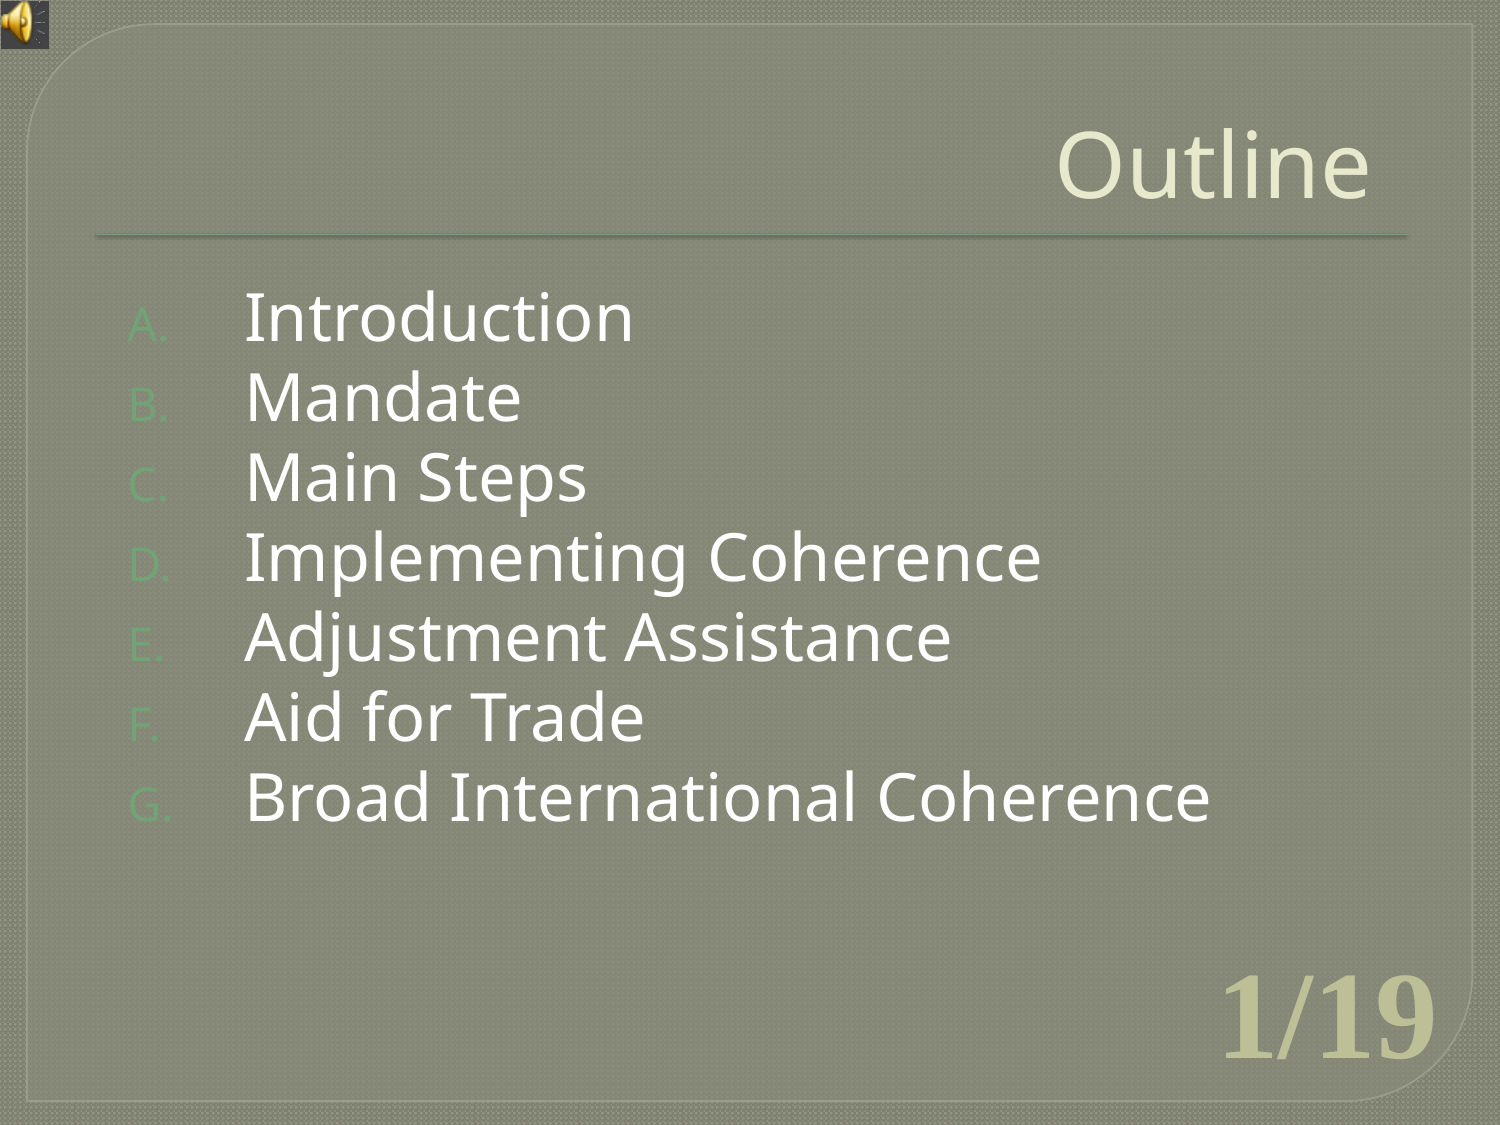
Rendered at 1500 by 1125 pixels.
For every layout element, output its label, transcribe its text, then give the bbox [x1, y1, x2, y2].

list Introduction Mandate Main Steps Implementing Coherence Adjustment Assistance Aid for Trade Broad International Coherence [112, 267, 1388, 1000]
text_box 1/19 [902, 937, 1454, 1095]
picture [0, 0, 51, 51]
title Outline [112, 98, 1388, 224]
